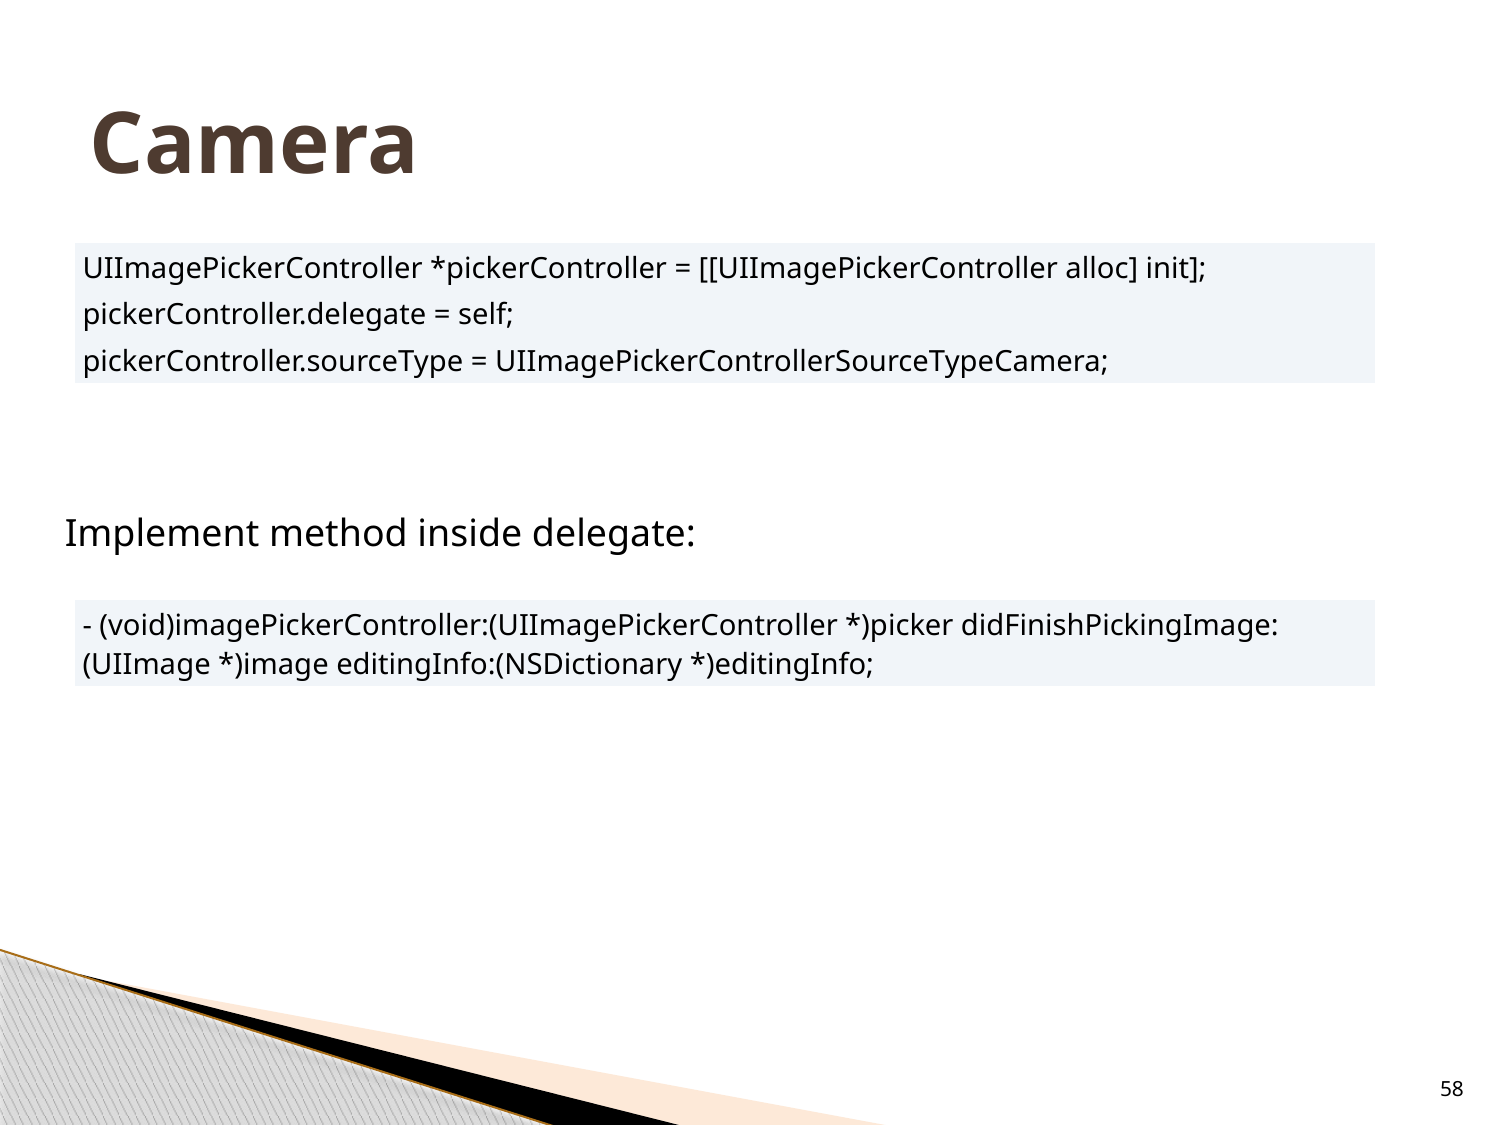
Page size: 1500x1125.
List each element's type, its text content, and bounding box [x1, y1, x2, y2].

slide_number 58 [1418, 1051, 1479, 1112]
title Camera [75, 45, 1425, 233]
table_cell pickerController.sourceType = UIImagePickerControllerSourceTypeCamera; [75, 336, 1375, 383]
table_header UIImagePickerController *pickerController = [[UIImagePickerController alloc] init]; [75, 243, 1375, 290]
text_box Implement method inside delegate: [49, 501, 1338, 562]
table_header - (void)imagePickerController:(UIImagePickerController *)picker didFinishPickingImage:(UIImage *)image editingInfo:(NSDictionary *)editingInfo; [75, 600, 1375, 686]
table_cell pickerController.delegate = self; [75, 290, 1375, 336]
